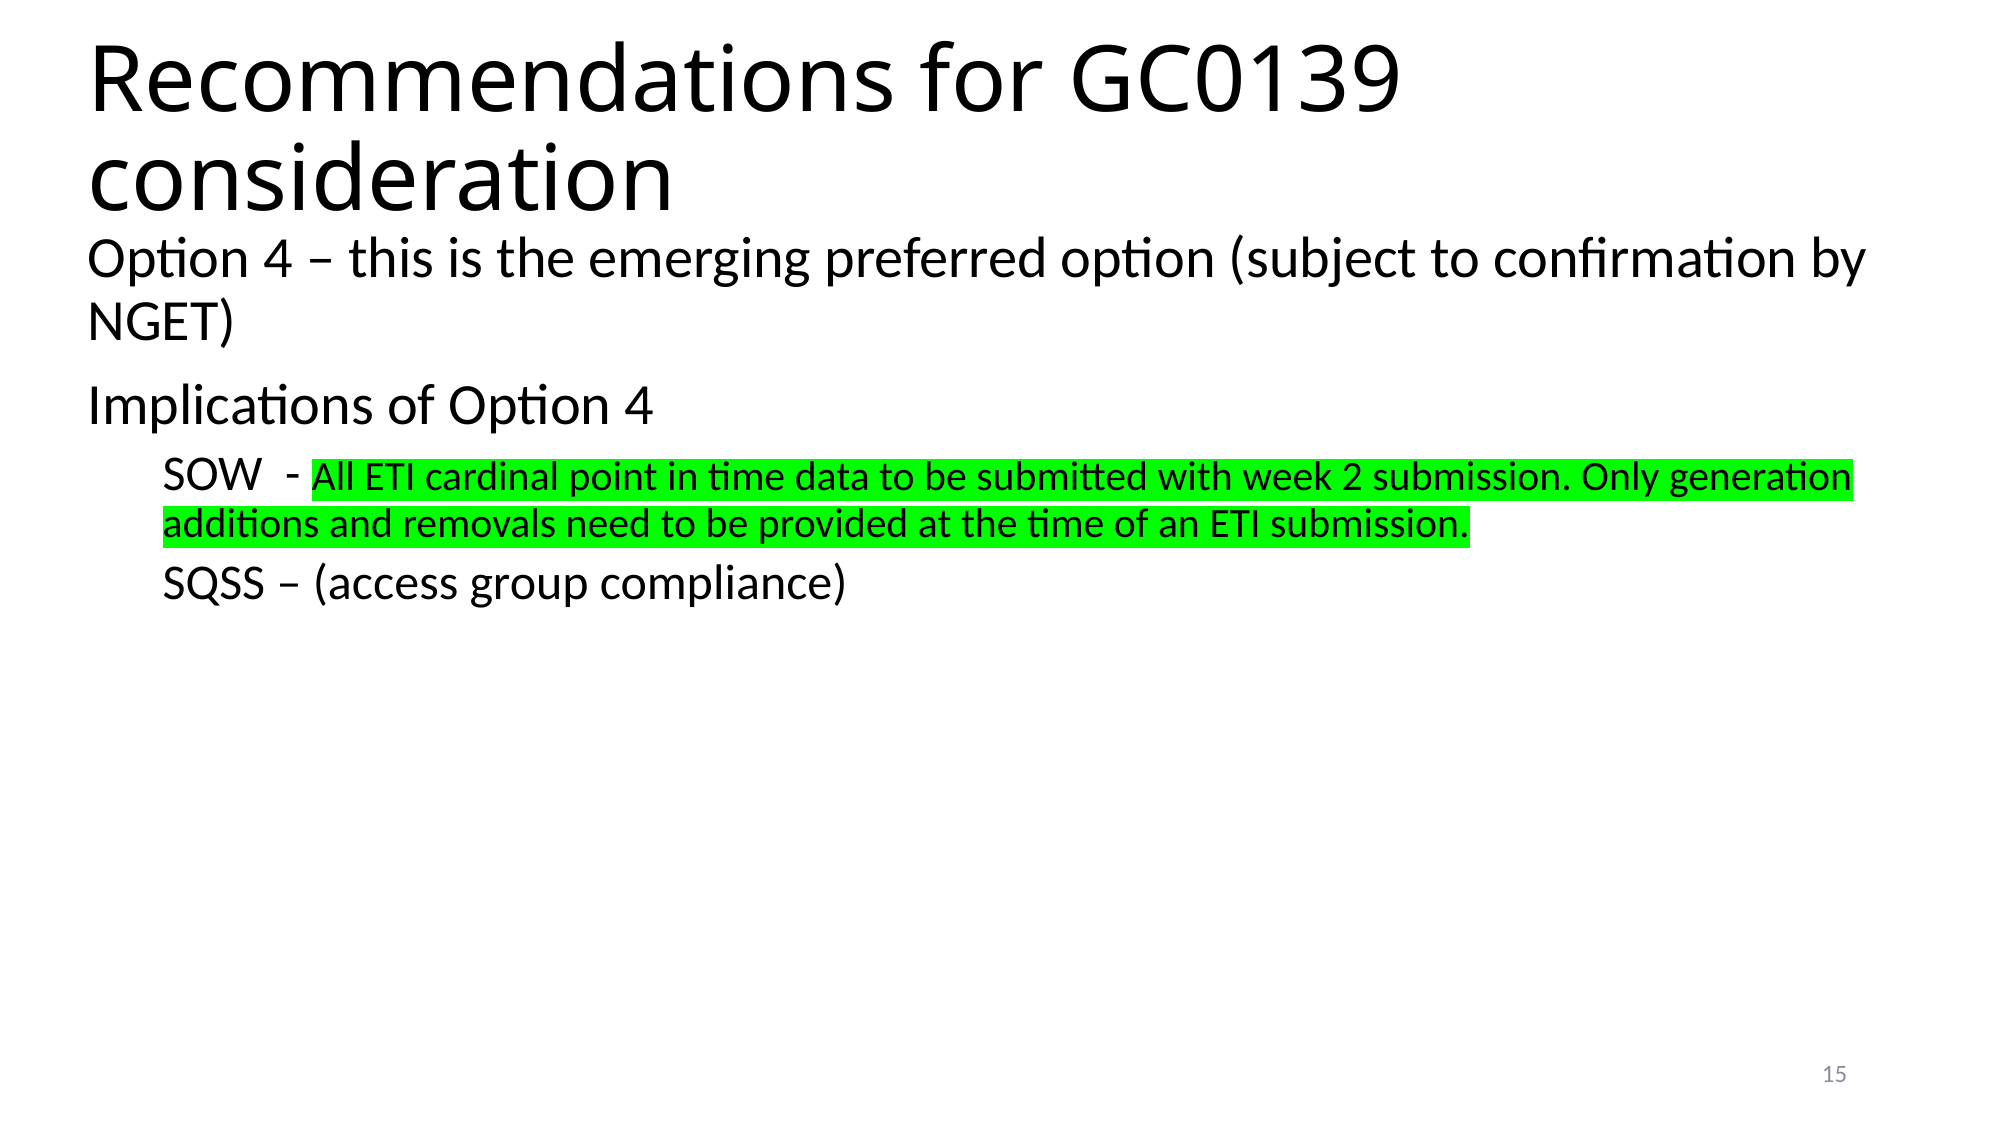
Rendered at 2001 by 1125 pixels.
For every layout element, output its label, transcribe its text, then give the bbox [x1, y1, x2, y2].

slide_number 15 [1412, 1053, 1863, 1103]
list Option 4 – this is the emerging preferred option (subject to confirmation by NGET) Implications of Option 4 SOW - All ETI cardinal point in time data to be submitted with week 2 submission. Only generation additions and removals need to be provided at the time of an ETI submission. SQSS – (access group compliance) [72, 220, 1928, 1053]
title Recommendations for GC0139 consideration [72, 22, 1798, 220]
